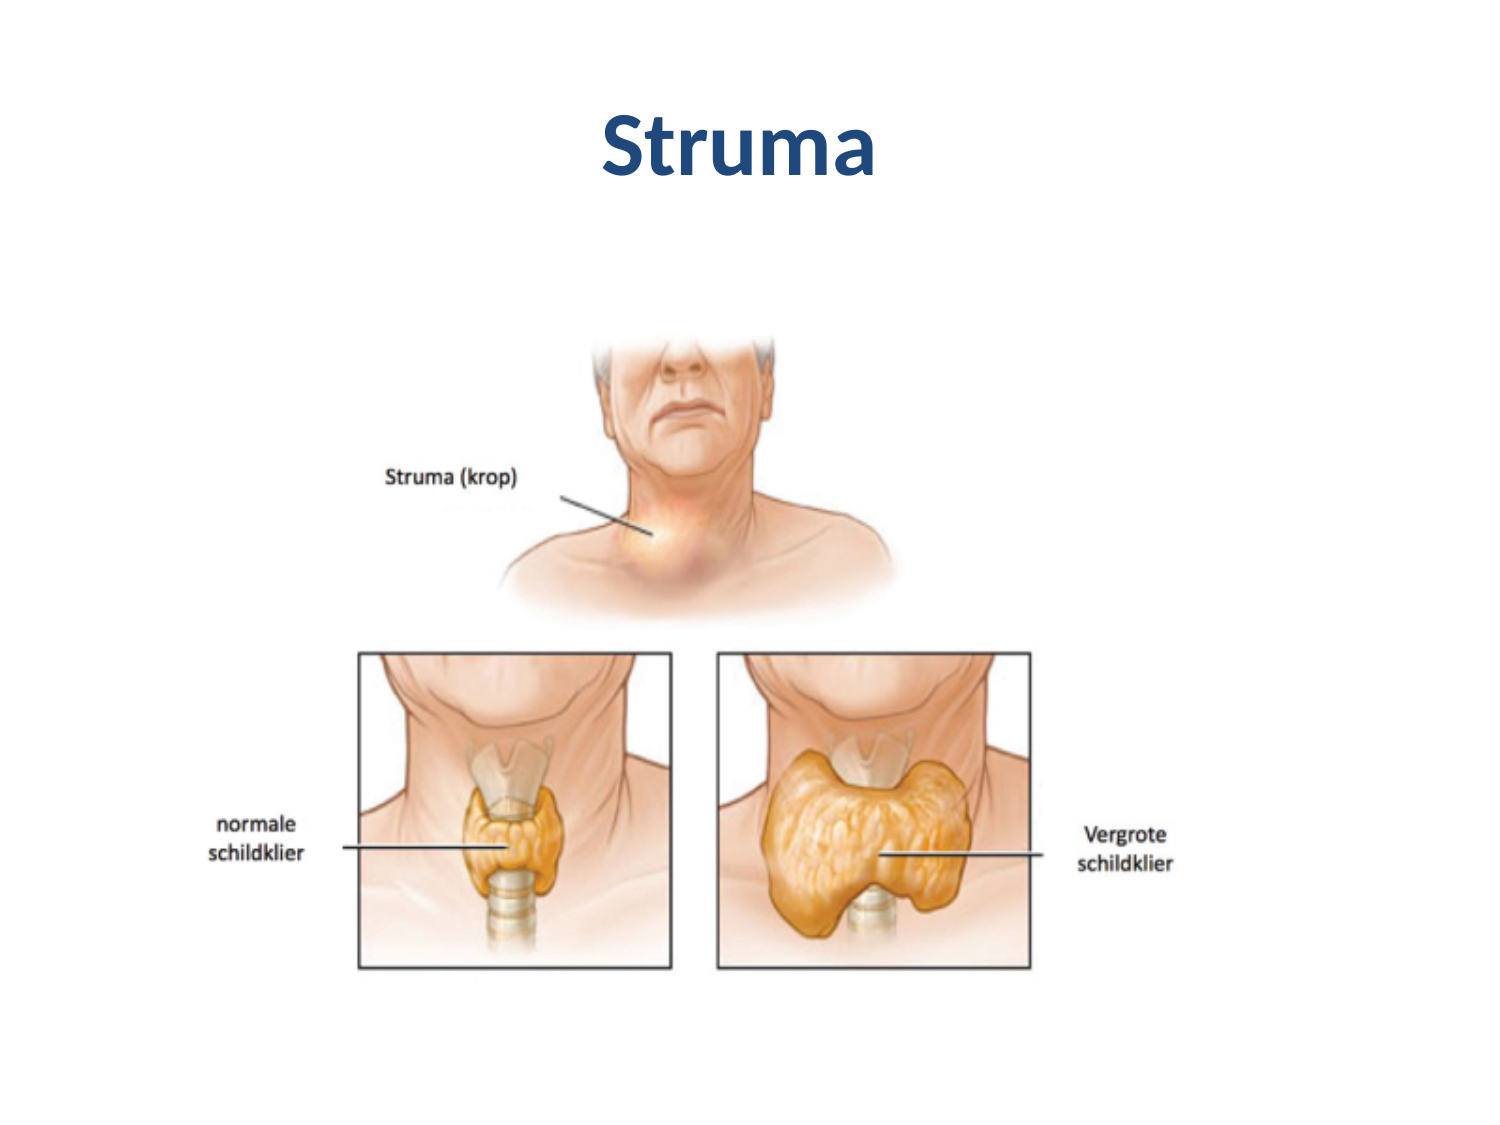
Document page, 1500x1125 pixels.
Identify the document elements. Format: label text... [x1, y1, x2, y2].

title Struma [75, 45, 1425, 233]
picture [159, 278, 1225, 1020]
